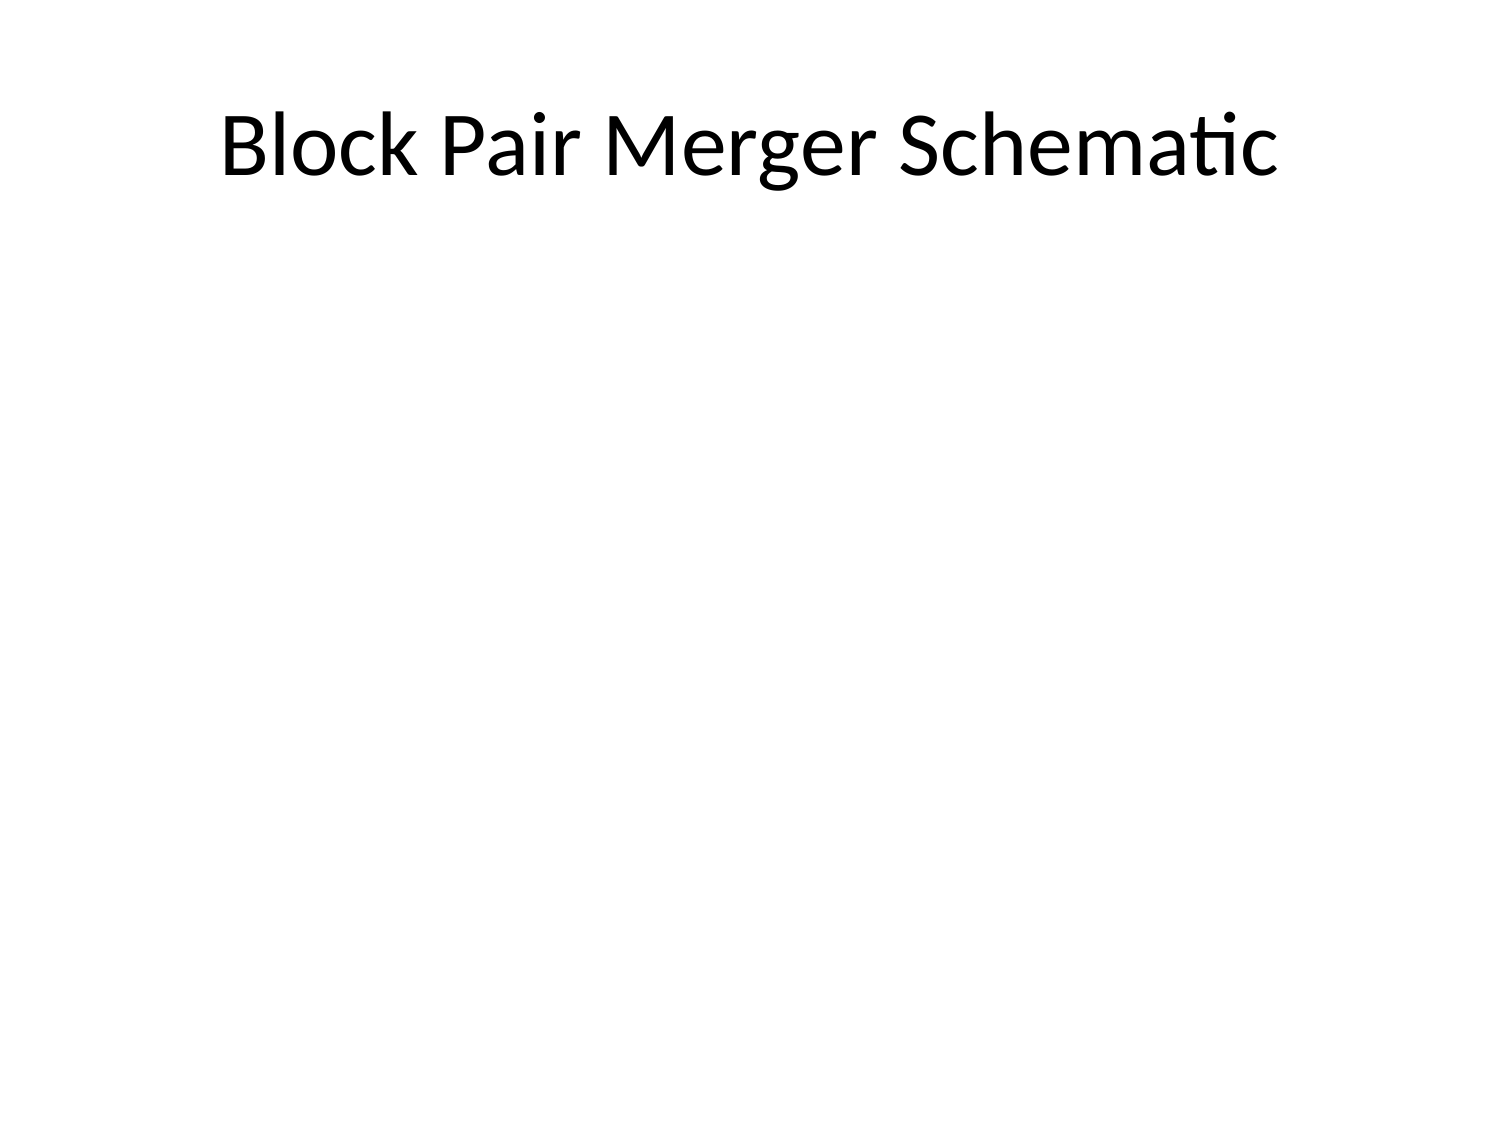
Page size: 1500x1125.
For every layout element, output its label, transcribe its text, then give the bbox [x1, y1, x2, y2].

title Block Pair Merger Schematic [75, 45, 1425, 233]
